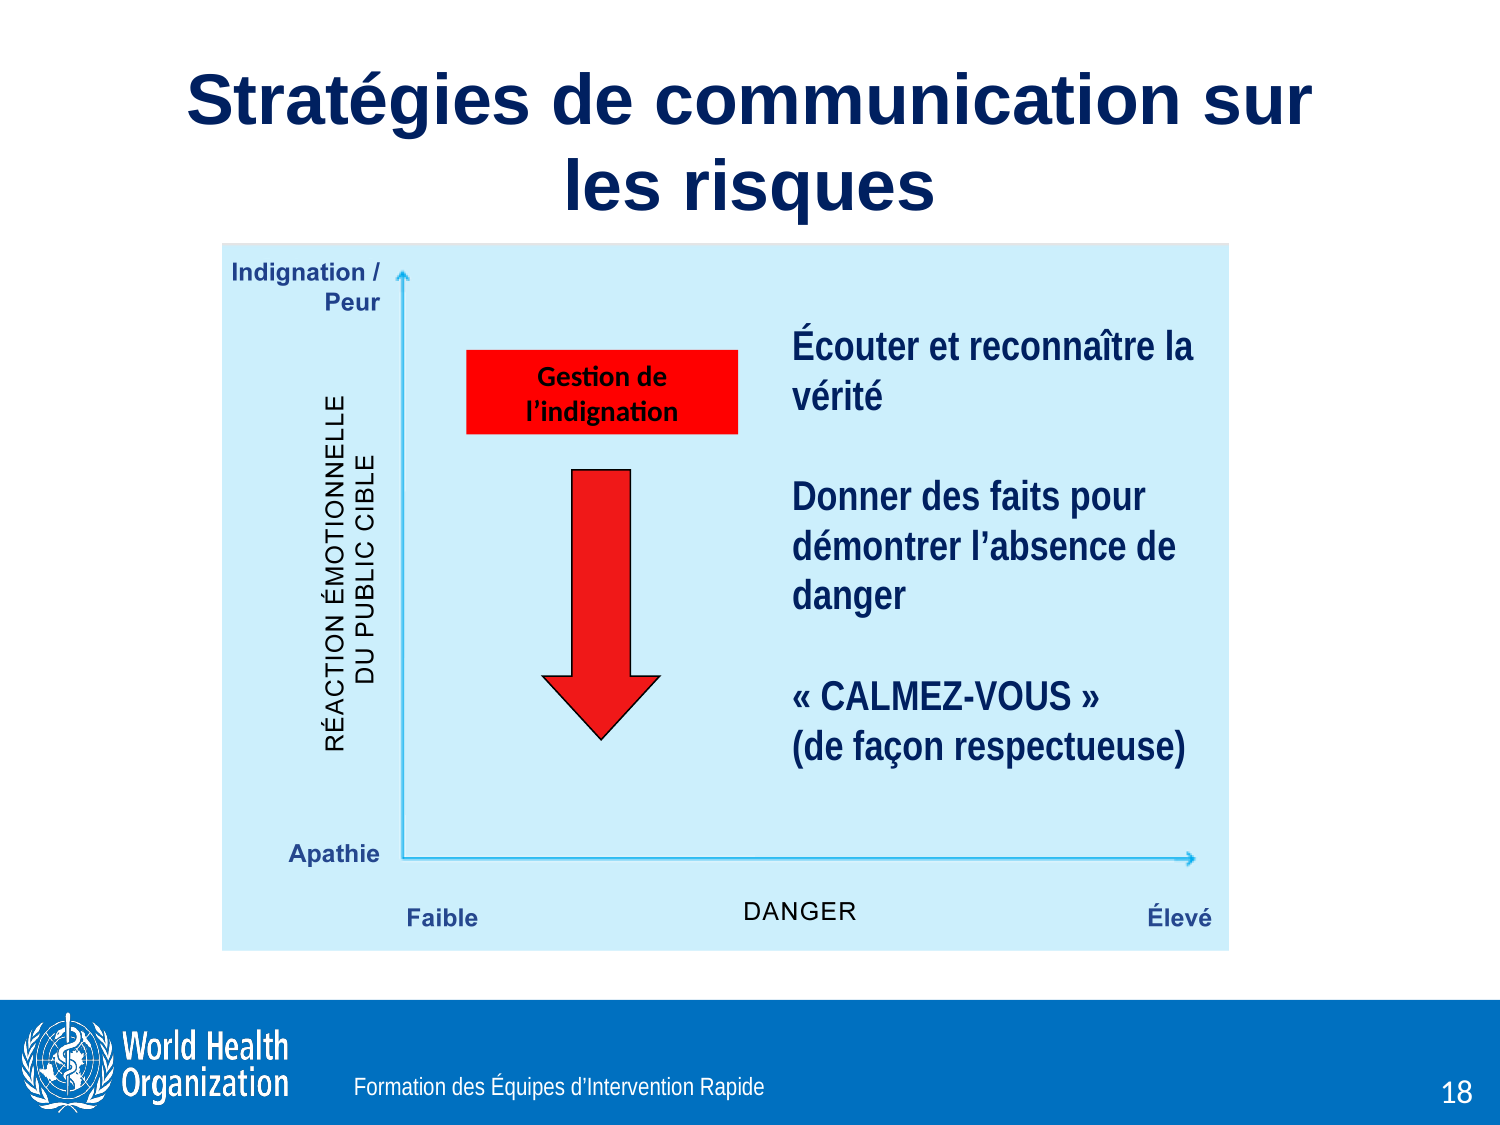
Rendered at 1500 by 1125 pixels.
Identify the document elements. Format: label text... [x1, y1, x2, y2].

picture [21, 1012, 288, 1113]
title Stratégies de communication sur les risques [147, 45, 1353, 233]
picture [222, 243, 1229, 952]
